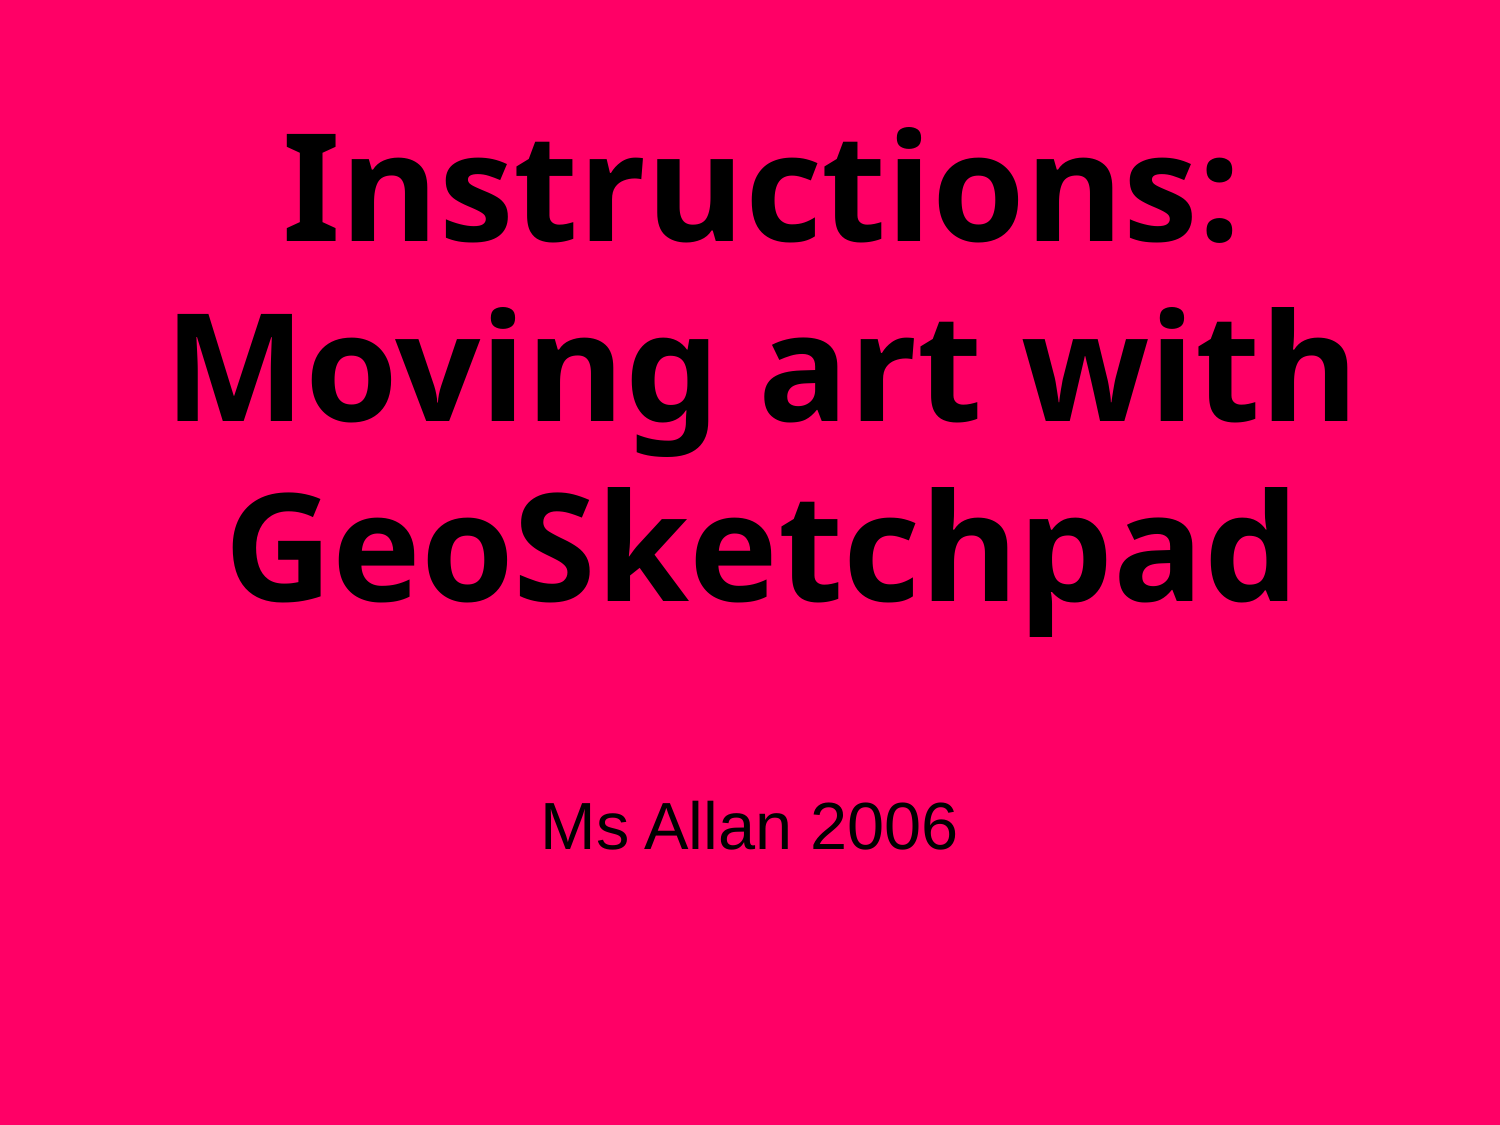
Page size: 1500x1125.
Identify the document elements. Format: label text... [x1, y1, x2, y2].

subtitle Ms Allan 2006 [224, 774, 1276, 926]
title Instructions: Moving art with GeoSketchpad [112, 77, 1412, 646]
